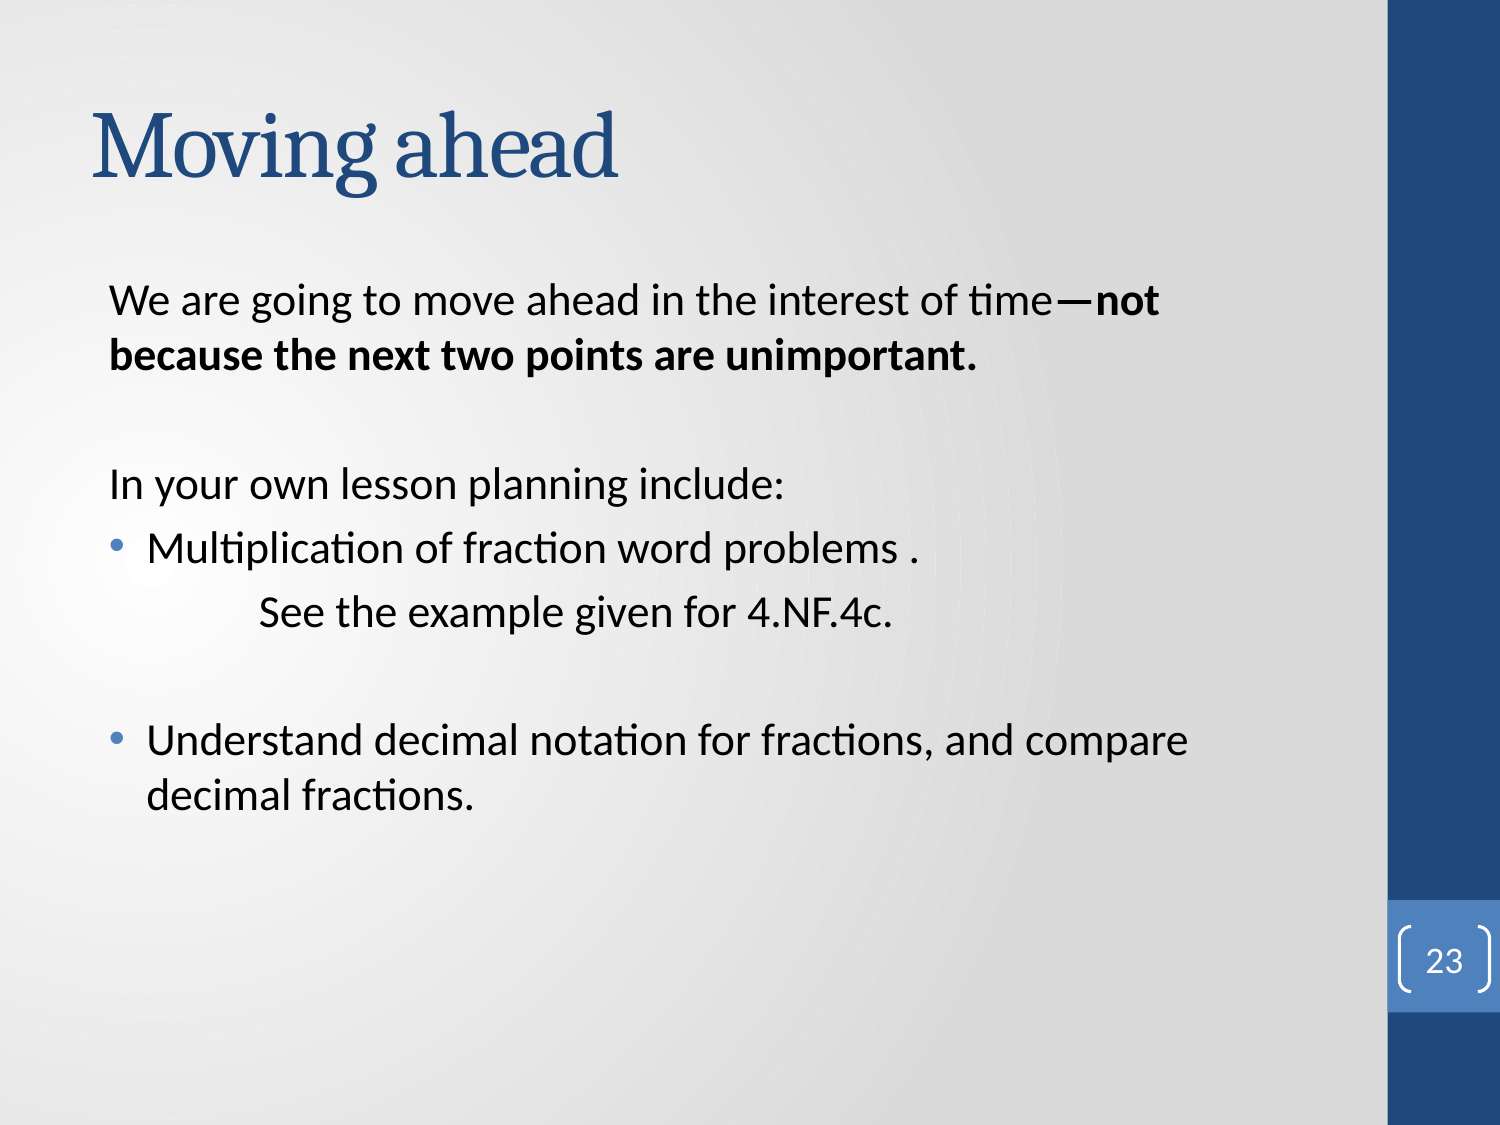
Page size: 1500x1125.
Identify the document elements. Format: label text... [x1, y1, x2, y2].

title Moving ahead [75, 45, 1325, 233]
list We are going to move ahead in the interest of time—not because the next two points are unimportant. In your own lesson planning include: Multiplication of fraction word problems . See the example given for 4.NF.4c. Understand decimal notation for fractions, and compare decimal fractions. [75, 262, 1325, 1050]
slide_number 23 [1397, 924, 1492, 994]
